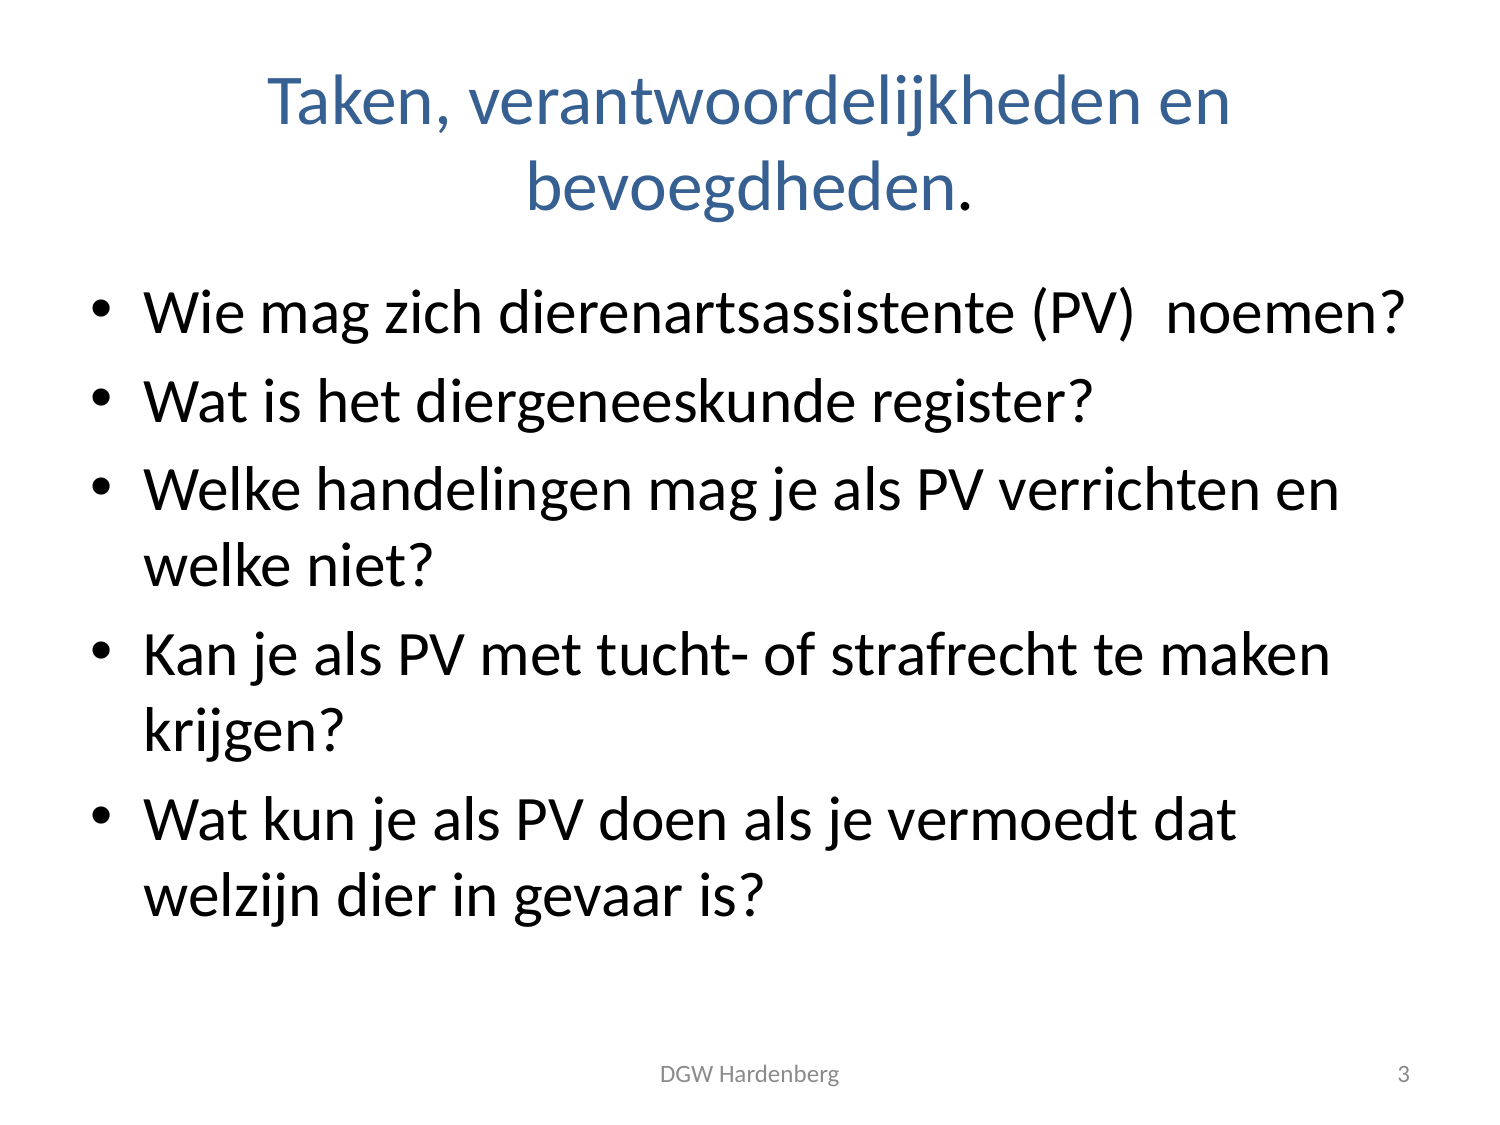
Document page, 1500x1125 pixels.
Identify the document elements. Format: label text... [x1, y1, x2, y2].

footer DGW Hardenberg [512, 1042, 988, 1103]
list Wie mag zich dierenartsassistente (PV) noemen? Wat is het diergeneeskunde register? Welke handelingen mag je als PV verrichten en welke niet? Kan je als PV met tucht- of strafrecht te maken krijgen? Wat kun je als PV doen als je vermoedt dat welzijn dier in gevaar is? [75, 262, 1425, 1005]
title Taken, verantwoordelijkheden en bevoegdheden. [75, 45, 1425, 233]
slide_number 3 [1074, 1042, 1425, 1103]
